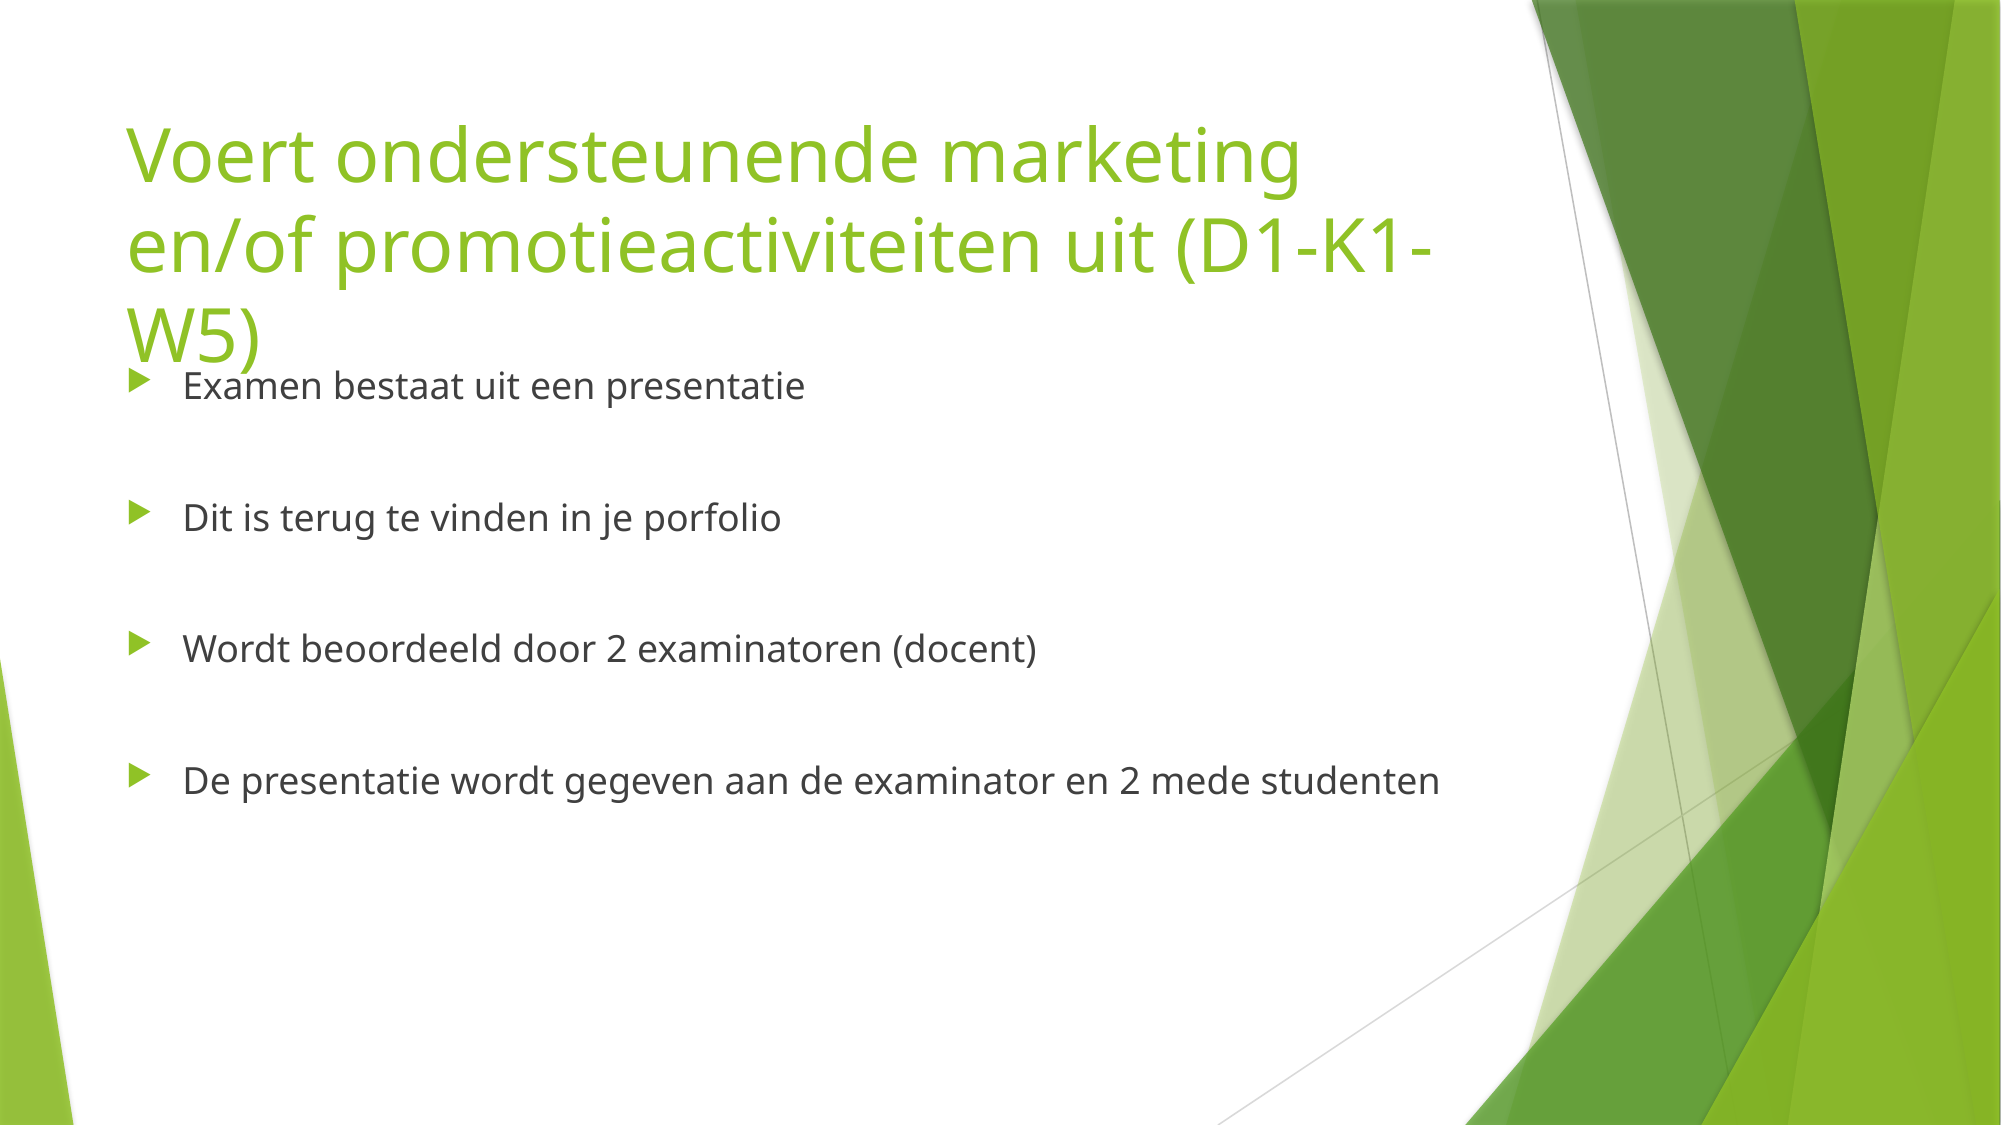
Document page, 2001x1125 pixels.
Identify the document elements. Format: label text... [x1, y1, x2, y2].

title Voert ondersteunende marketing en/of promotieactiviteiten uit (D1-K1-W5) [111, 99, 1522, 317]
list Examen bestaat uit een presentatie Dit is terug te vinden in je porfolio Wordt beoordeeld door 2 examinatoren (docent) De presentatie wordt gegeven aan de examinator en 2 mede studenten [111, 354, 1522, 992]
